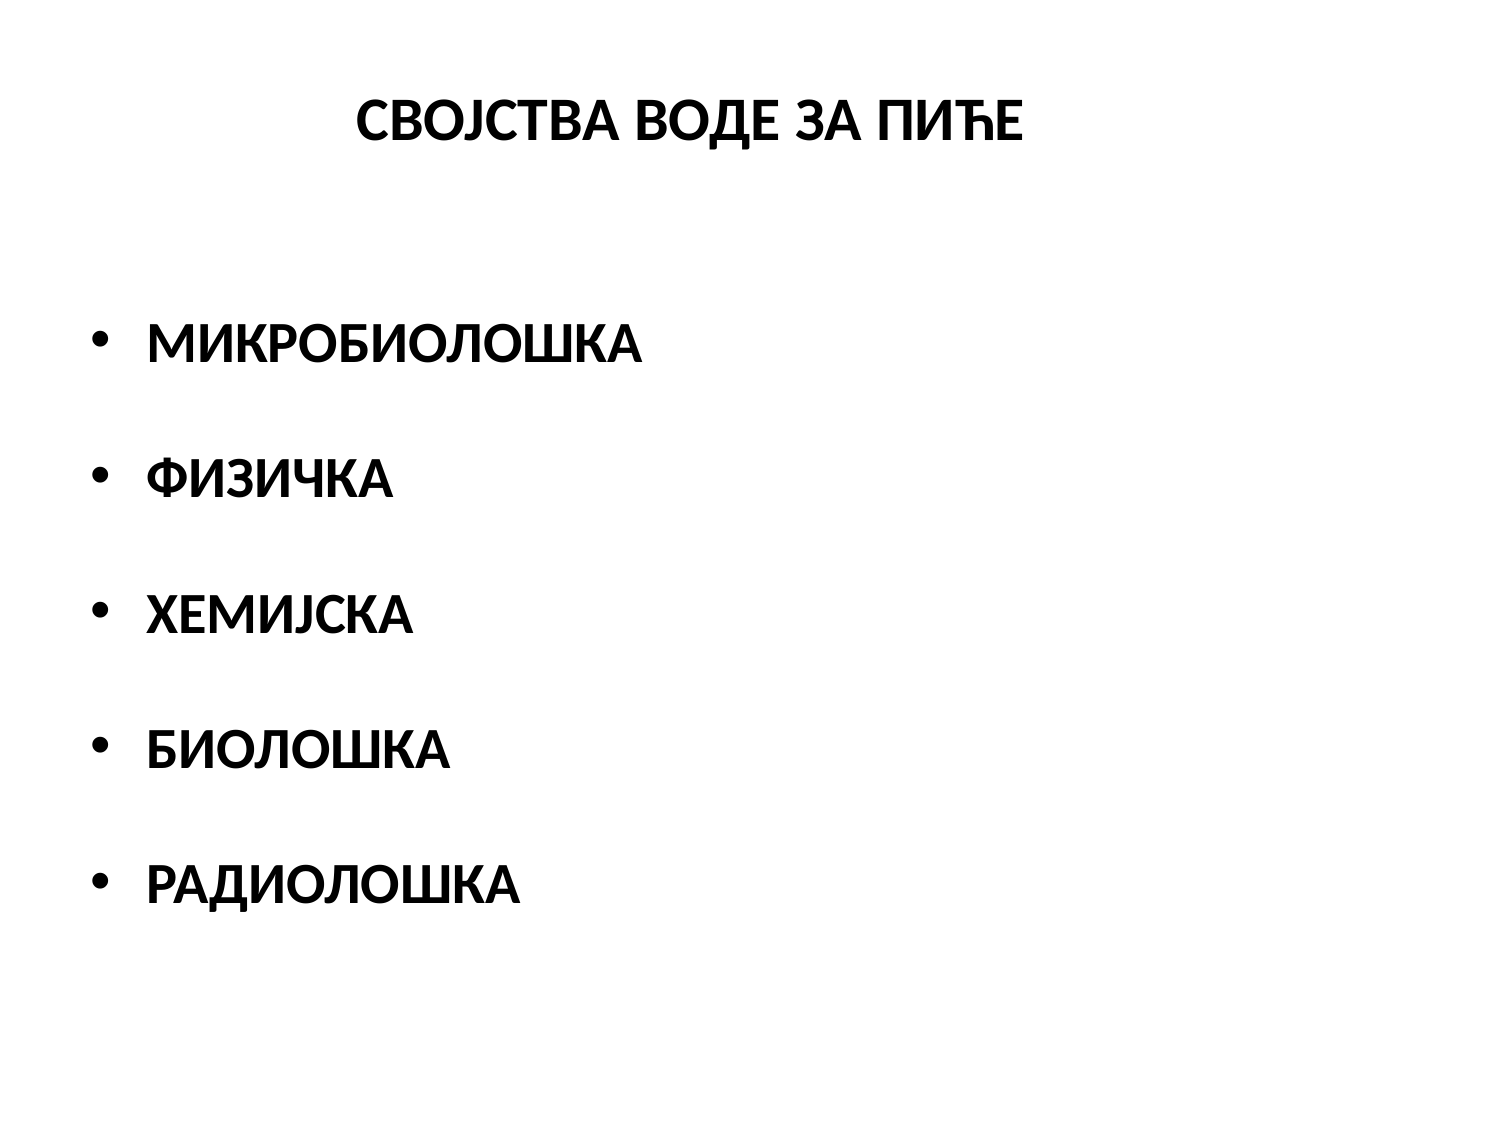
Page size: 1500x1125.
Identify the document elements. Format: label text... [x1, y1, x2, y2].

title СВОЈСТВА ВОДЕ ЗА ПИЋЕ [52, 70, 1329, 162]
list МИКРОБИОЛОШКА ФИЗИЧКА ХЕМИЈСКА БИОЛОШКА РАДИОЛОШКА [74, 309, 1436, 906]
